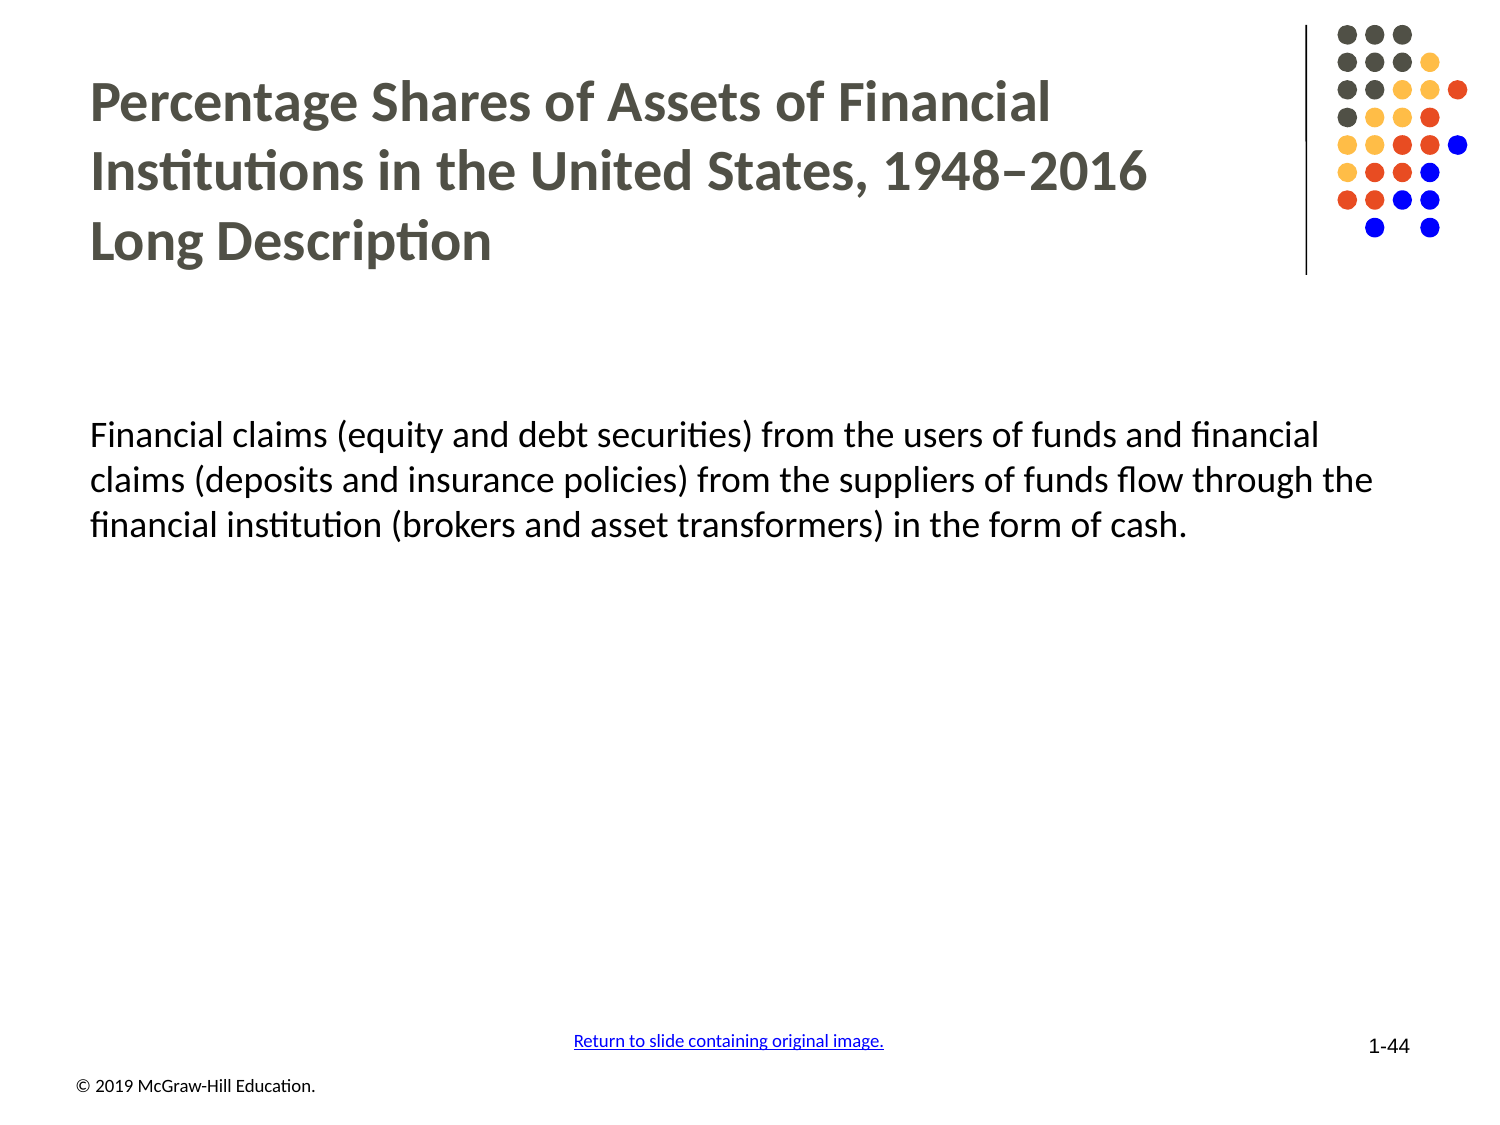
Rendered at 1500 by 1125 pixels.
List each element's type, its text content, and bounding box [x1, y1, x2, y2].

list Financial claims (equity and debt securities) from the users of funds and financial claims (deposits and insurance policies) from the suppliers of funds flow through the financial institution (brokers and asset transformers) in the form of cash. [75, 402, 1425, 686]
slide_number 1-44 [1074, 1025, 1425, 1100]
title Percentage Shares of Assets of Financial Institutions in the United States, 1948–2016 Long Description [75, 63, 1264, 281]
list Return to slide containing original image. [526, 1021, 932, 1075]
